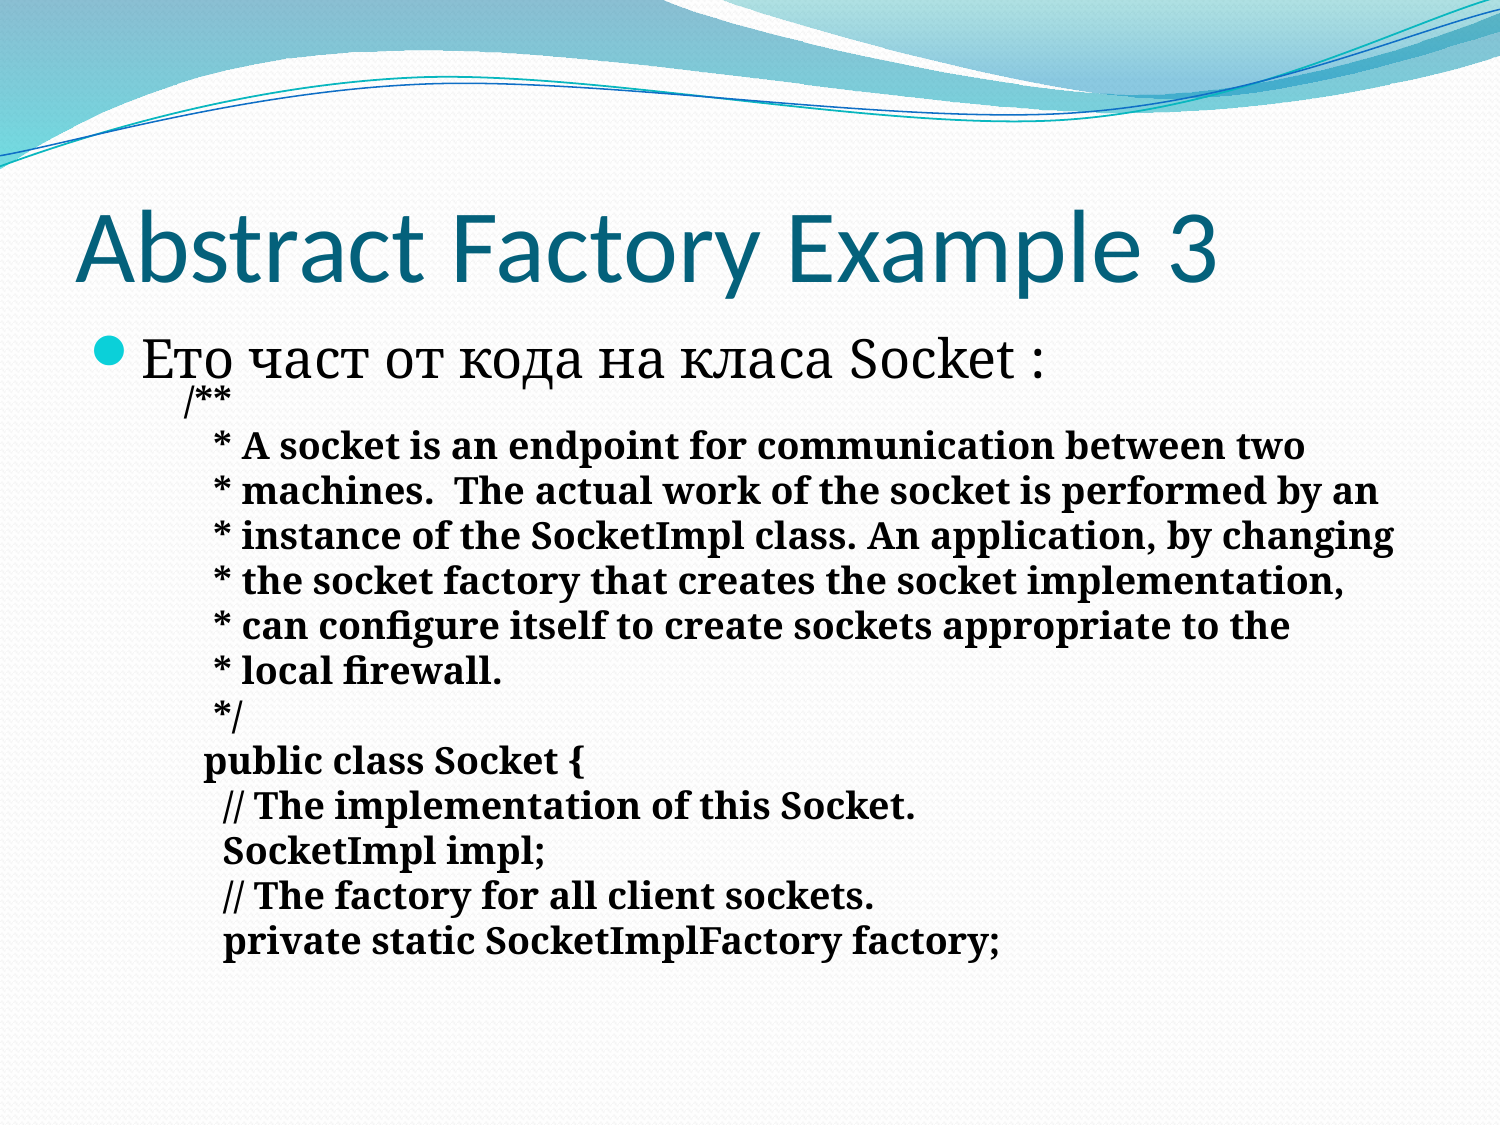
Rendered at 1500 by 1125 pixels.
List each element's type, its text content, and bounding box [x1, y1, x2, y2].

text_box /** * A socket is an endpoint for communication between two * machines. The actual work of the socket is performed by an * instance of the SocketImpl class. An application, by changing * the socket factory that creates the socket implementation, * can configure itself to create sockets appropriate to the * local firewall. */ public class Socket { // The implementation of this Socket. SocketImpl impl; // The factory for all client sockets. private static SocketImplFactory factory; [159, 370, 1447, 970]
title Abstract Factory Example 3 [75, 115, 1425, 303]
list Ето част от кода на класа Socket : [75, 317, 1425, 1038]
